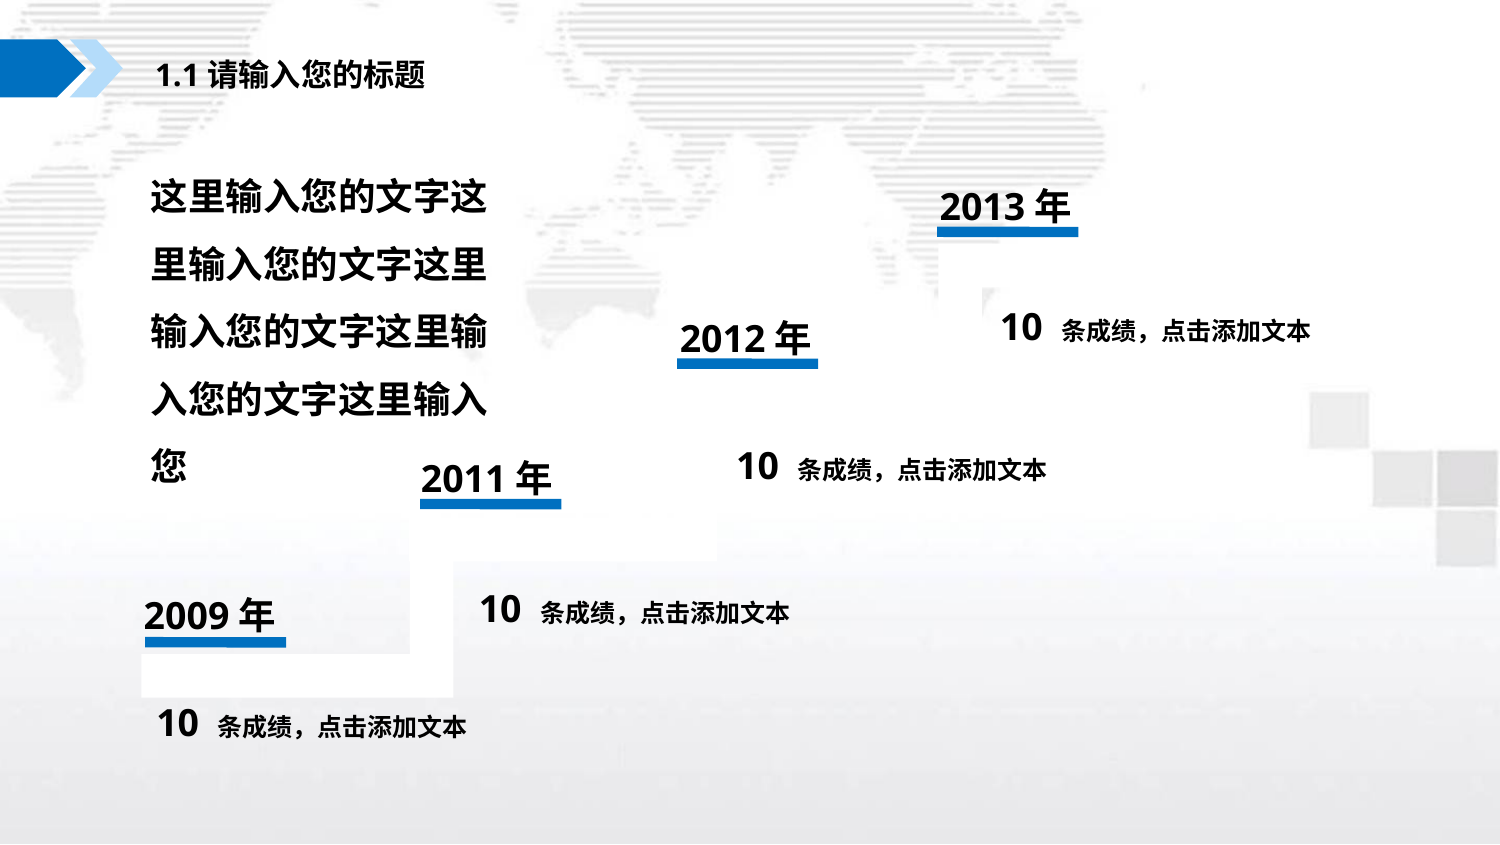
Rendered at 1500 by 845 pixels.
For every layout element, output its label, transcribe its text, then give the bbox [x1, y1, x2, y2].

text_box 10 条成绩，点击添加文本 [985, 295, 1443, 356]
text_box 10 条成绩，点击添加文本 [141, 691, 694, 752]
text_box 这里输入您的文字这里输入您的文字这里输入您的文字这里输入您的文字这里输入您 [135, 143, 526, 496]
text_box [69, 39, 123, 98]
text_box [405, 447, 569, 509]
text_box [924, 175, 1087, 237]
text_box [141, 186, 1342, 698]
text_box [664, 307, 828, 369]
text_box 10 条成绩，点击添加文本 [463, 577, 1016, 638]
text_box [128, 584, 292, 646]
text_box 10 条成绩，点击添加文本 [721, 434, 1274, 494]
text_box [0, 39, 86, 98]
text_box 1.1请输入您的标题 [140, 48, 441, 101]
picture [0, 0, 1500, 844]
